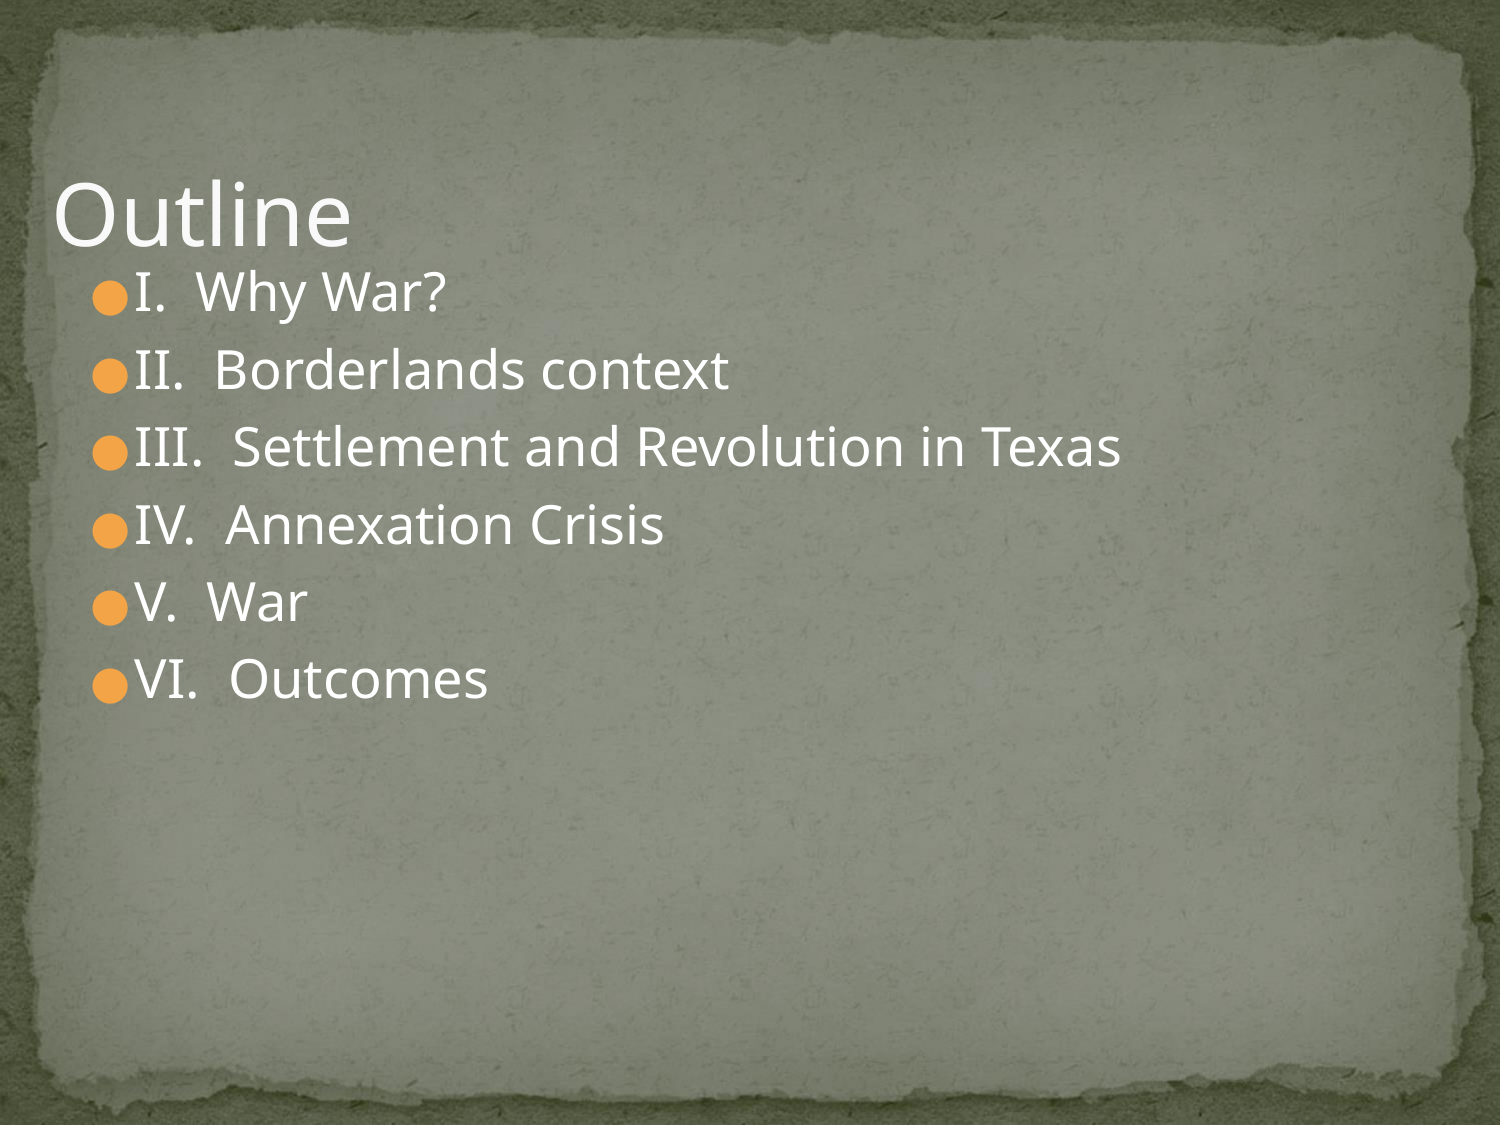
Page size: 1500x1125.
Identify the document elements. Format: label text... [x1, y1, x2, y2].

title Outline [36, 24, 1425, 272]
picture [0, 0, 1500, 1125]
list I. Why War? II. Borderlands context III. Settlement and Revolution in Texas IV. Annexation Crisis V. War VI. Outcomes [75, 272, 1425, 1000]
